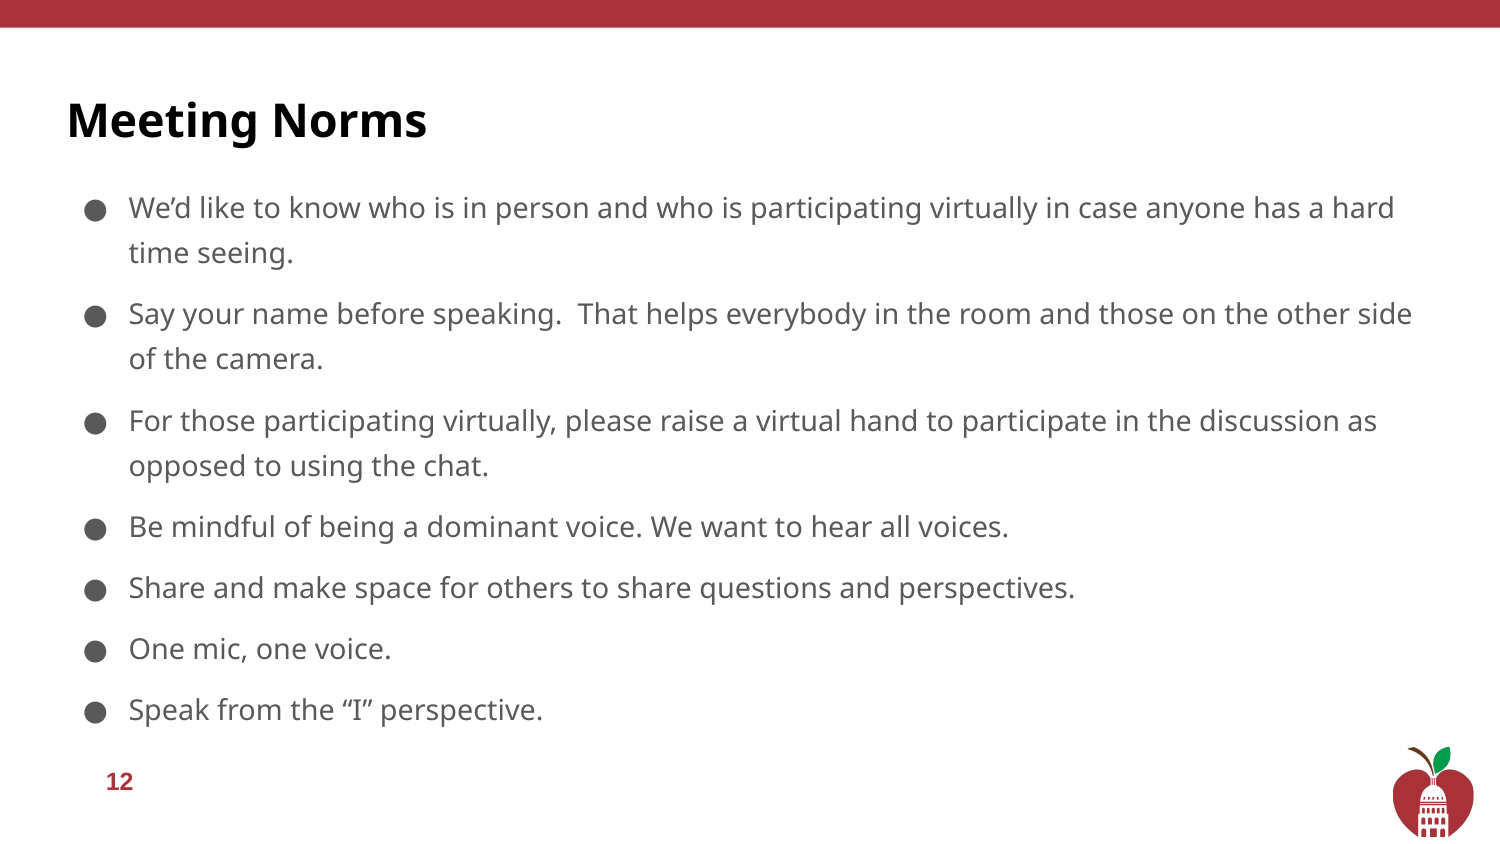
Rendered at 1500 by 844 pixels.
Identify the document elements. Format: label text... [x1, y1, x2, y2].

title Meeting Norms [51, 72, 1449, 166]
text_box [0, 0, 1500, 28]
list We’d like to know who is in person and who is participating virtually in case anyone has a hard time seeing. Say your name before speaking. That helps everybody in the room and those on the other side of the camera. For those participating virtually, please raise a virtual hand to participate in the discussion as opposed to using the chat. Be mindful of being a dominant voice. We want to hear all voices. Share and make space for others to share questions and perspectives. One mic, one voice. Speak from the “I” perspective. [51, 166, 1449, 745]
slide_number ‹#› [58, 749, 149, 814]
picture [1385, 744, 1481, 839]
